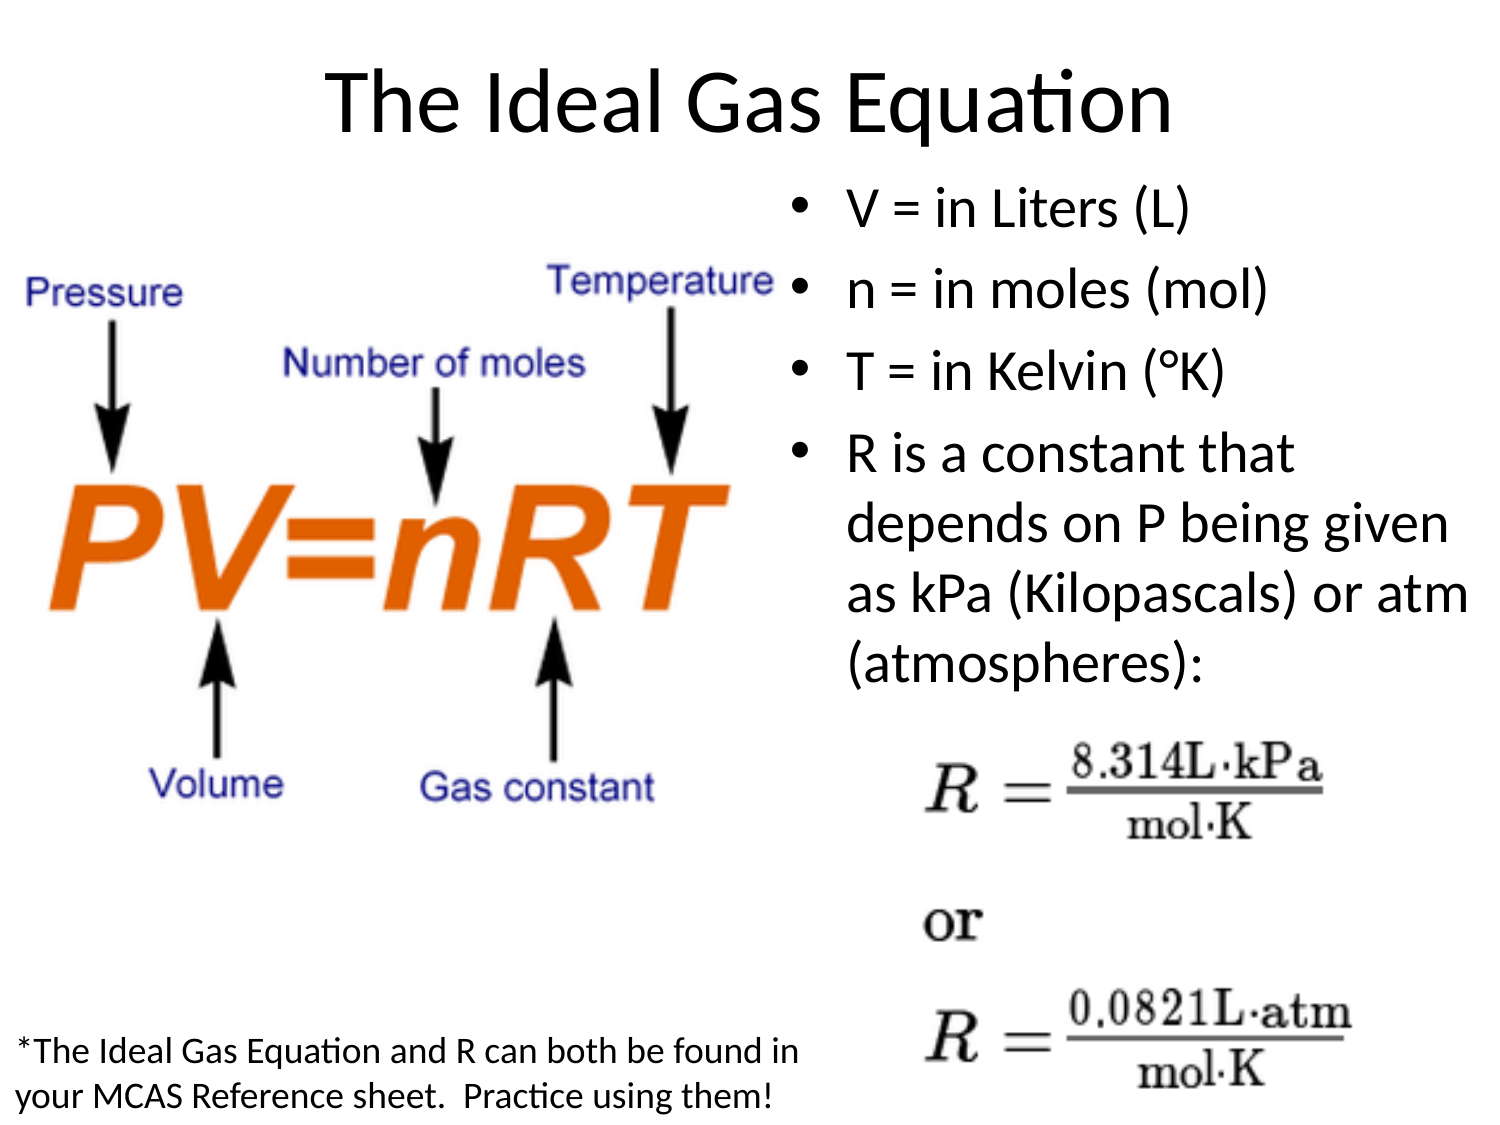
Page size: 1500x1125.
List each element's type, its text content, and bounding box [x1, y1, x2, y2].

text_box *The Ideal Gas Equation and R can both be found in your MCAS Reference sheet. Practice using them! [0, 1018, 888, 1124]
list V = in Liters (L) n = in moles (mol) T = in Kelvin (°K) R is a constant that depends on P being given as kPa (Kilopascals) or atm (atmospheres): [774, 161, 1488, 1101]
title The Ideal Gas Equation [75, 2, 1425, 190]
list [0, 249, 789, 840]
picture [899, 724, 1363, 1102]
